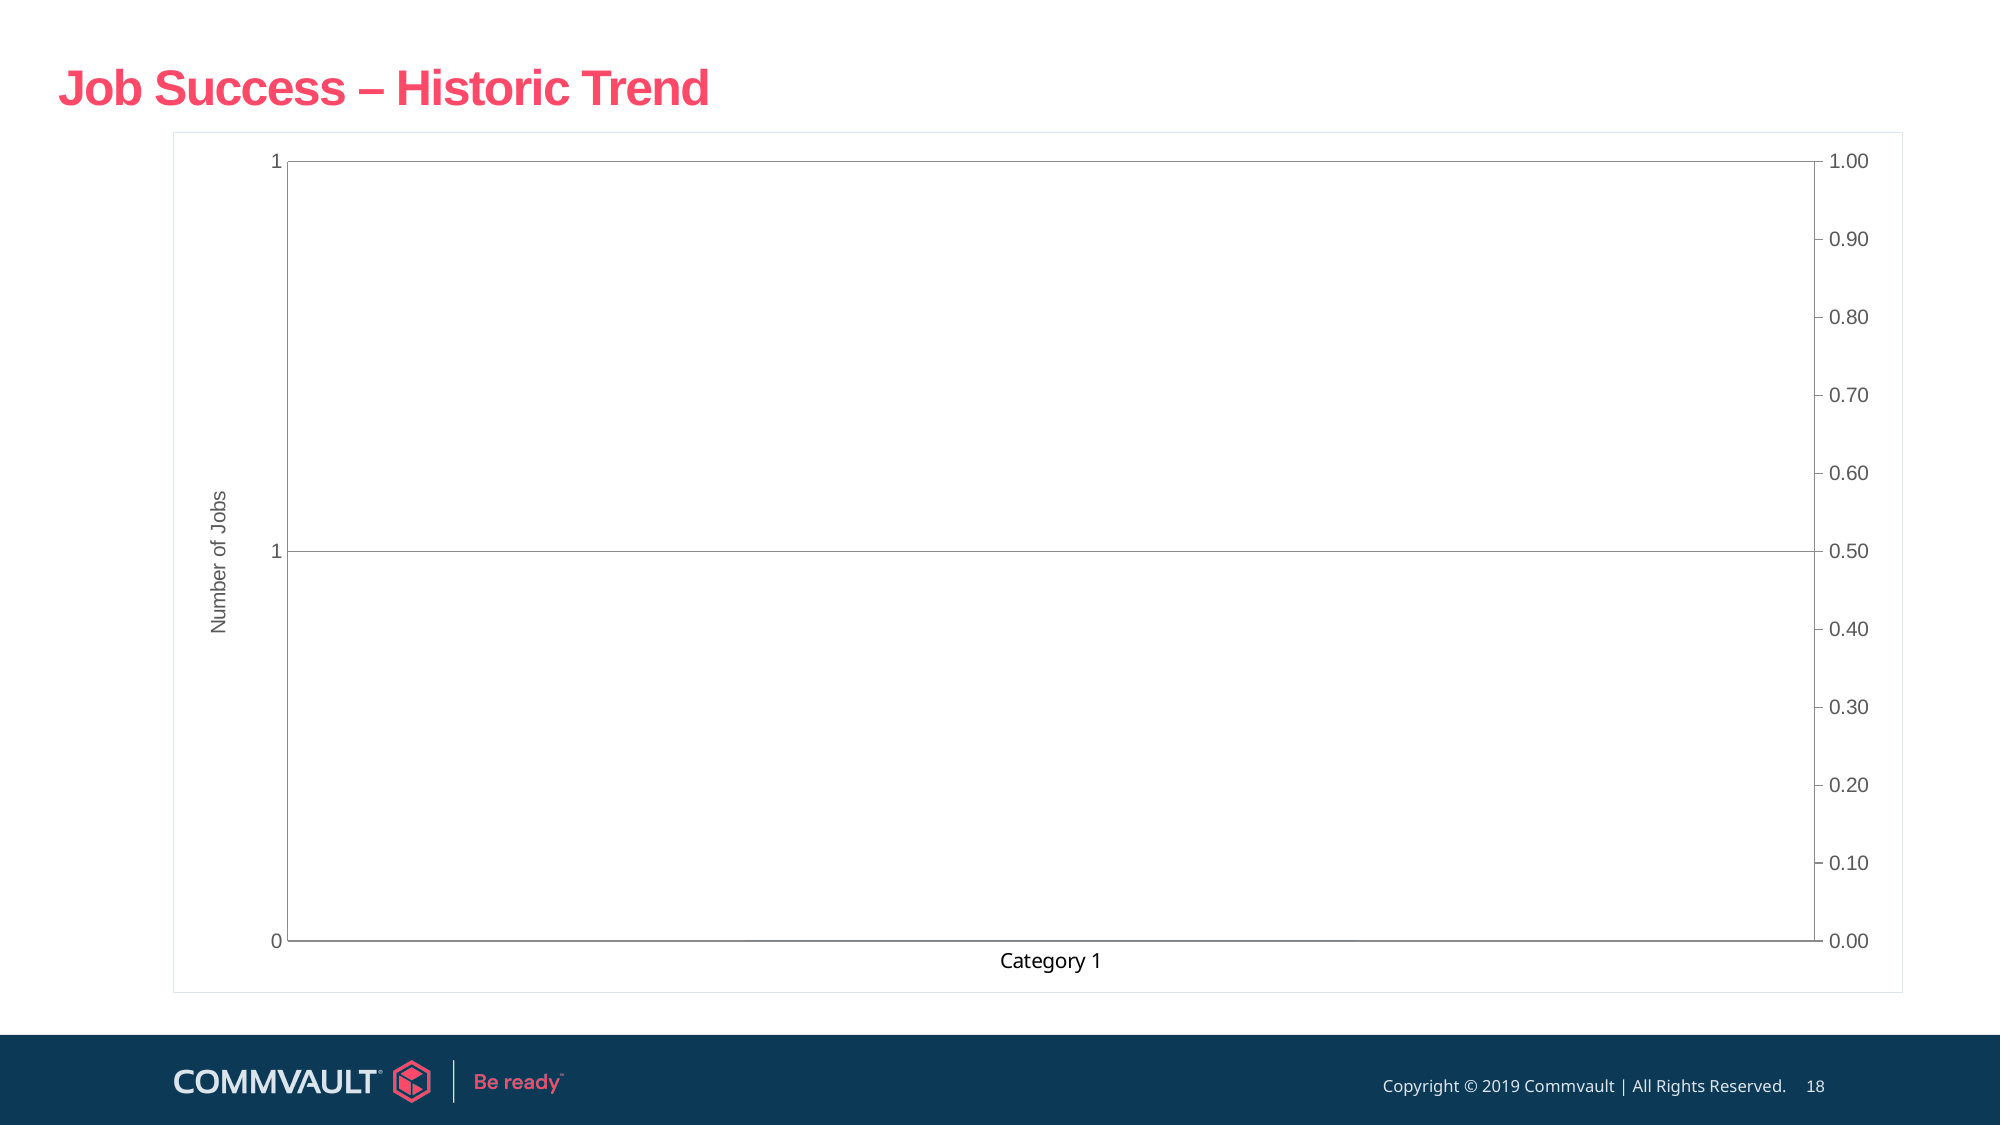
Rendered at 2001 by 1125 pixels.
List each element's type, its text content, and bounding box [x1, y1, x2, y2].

chart [173, 132, 1903, 993]
title Job Success – Historic Trend [58, 46, 1709, 117]
slide_number 18 [1790, 1051, 1825, 1097]
picture [174, 1060, 564, 1103]
